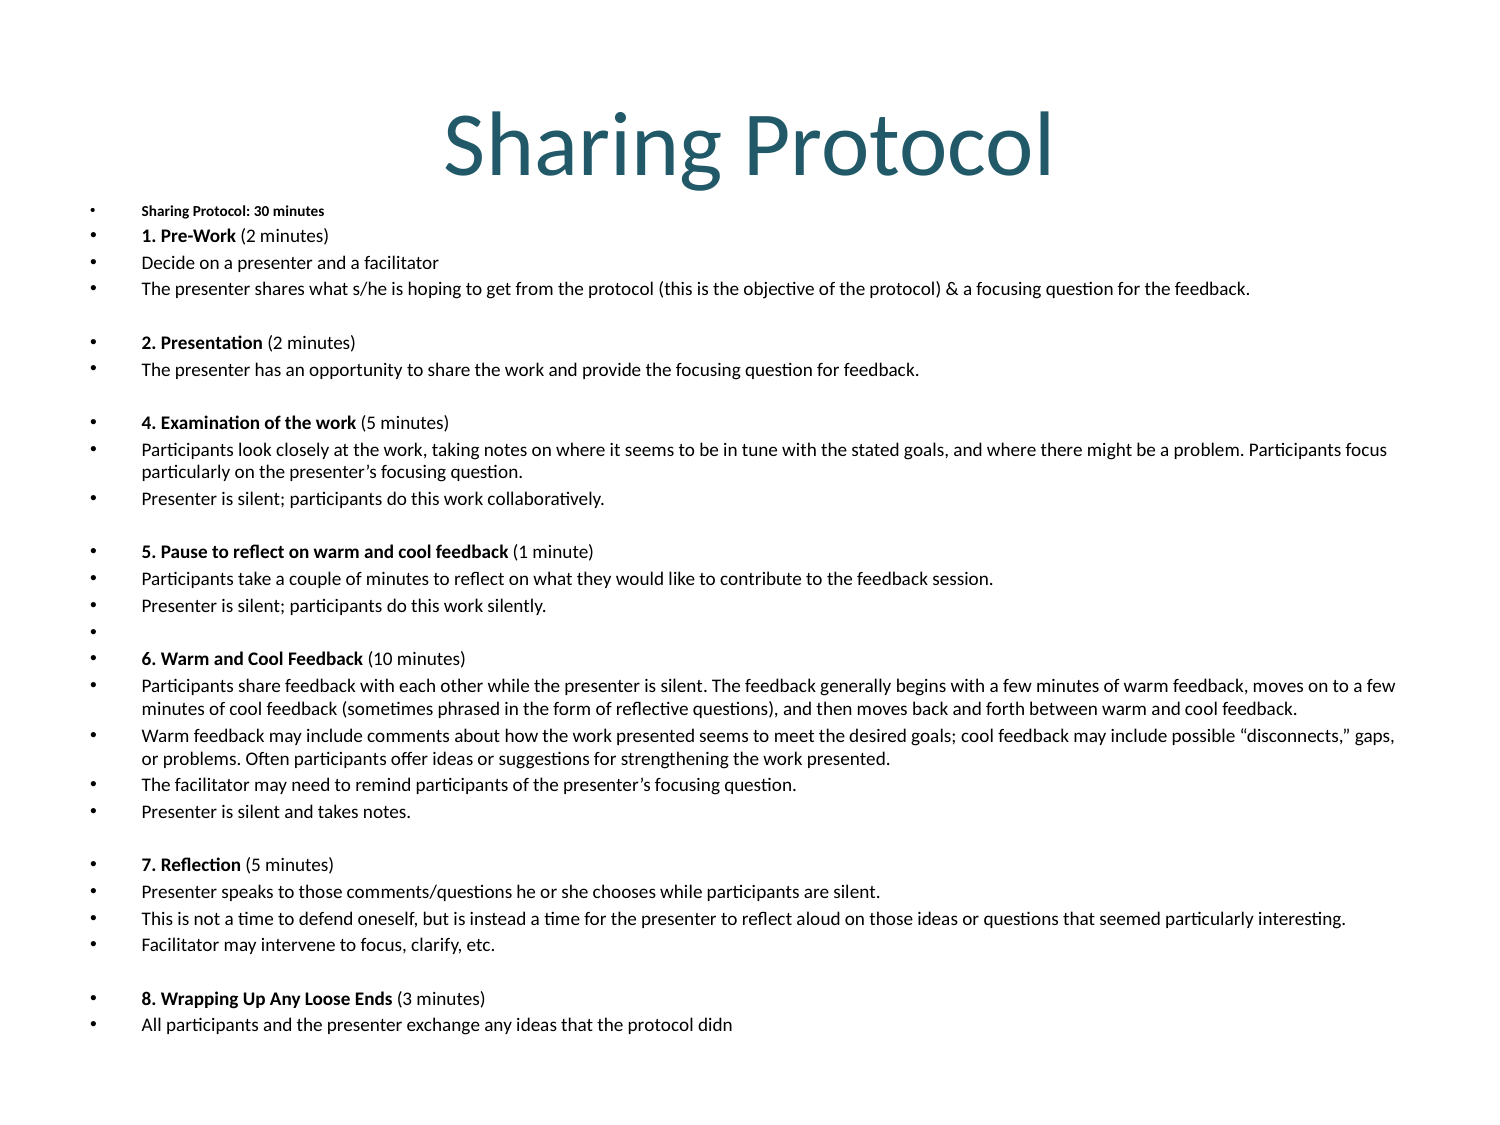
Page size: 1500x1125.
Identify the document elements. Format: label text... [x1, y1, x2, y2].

list Sharing Protocol: 30 minutes 1. Pre-Work (2 minutes) Decide on a presenter and a facilitator The presenter shares what s/he is hoping to get from the protocol (this is the objective of the protocol) & a focusing question for the feedback. 2. Presentation (2 minutes) The presenter has an opportunity to share the work and provide the focusing question for feedback. 4. Examination of the work (5 minutes) Participants look closely at the work, taking notes on where it seems to be in tune with the stated goals, and where there might be a problem. Participants focus particularly on the presenter’s focusing question. Presenter is silent; participants do this work collaboratively. 5. Pause to reflect on warm and cool feedback (1 minute) Participants take a couple of minutes to reflect on what they would like to contribute to the feedback session. Presenter is silent; participants do this work silently. 6. Warm and Cool Feedback (10 minutes) Participants share feedback with each other while the presenter is silent. The feedback generally begins with a few minutes of warm feedback, moves on to a few minutes of cool feedback (sometimes phrased in the form of reflective questions), and then moves back and forth between warm and cool feedback. Warm feedback may include comments about how the work presented seems to meet the desired goals; cool feedback may include possible “disconnects,” gaps, or problems. Often participants offer ideas or suggestions for strengthening the work presented. The facilitator may need to remind participants of the presenter’s focusing question. Presenter is silent and takes notes. 7. Reflection (5 minutes) Presenter speaks to those comments/questions he or she chooses while participants are silent. This is not a time to defend oneself, but is instead a time for the presenter to reflect aloud on those ideas or questions that seemed particularly interesting. Facilitator may intervene to focus, clarify, etc. 8. Wrapping Up Any Loose Ends (3 minutes) All participants and the presenter exchange any ideas that the protocol didn [75, 193, 1425, 1083]
title Sharing Protocol [75, 45, 1425, 193]
